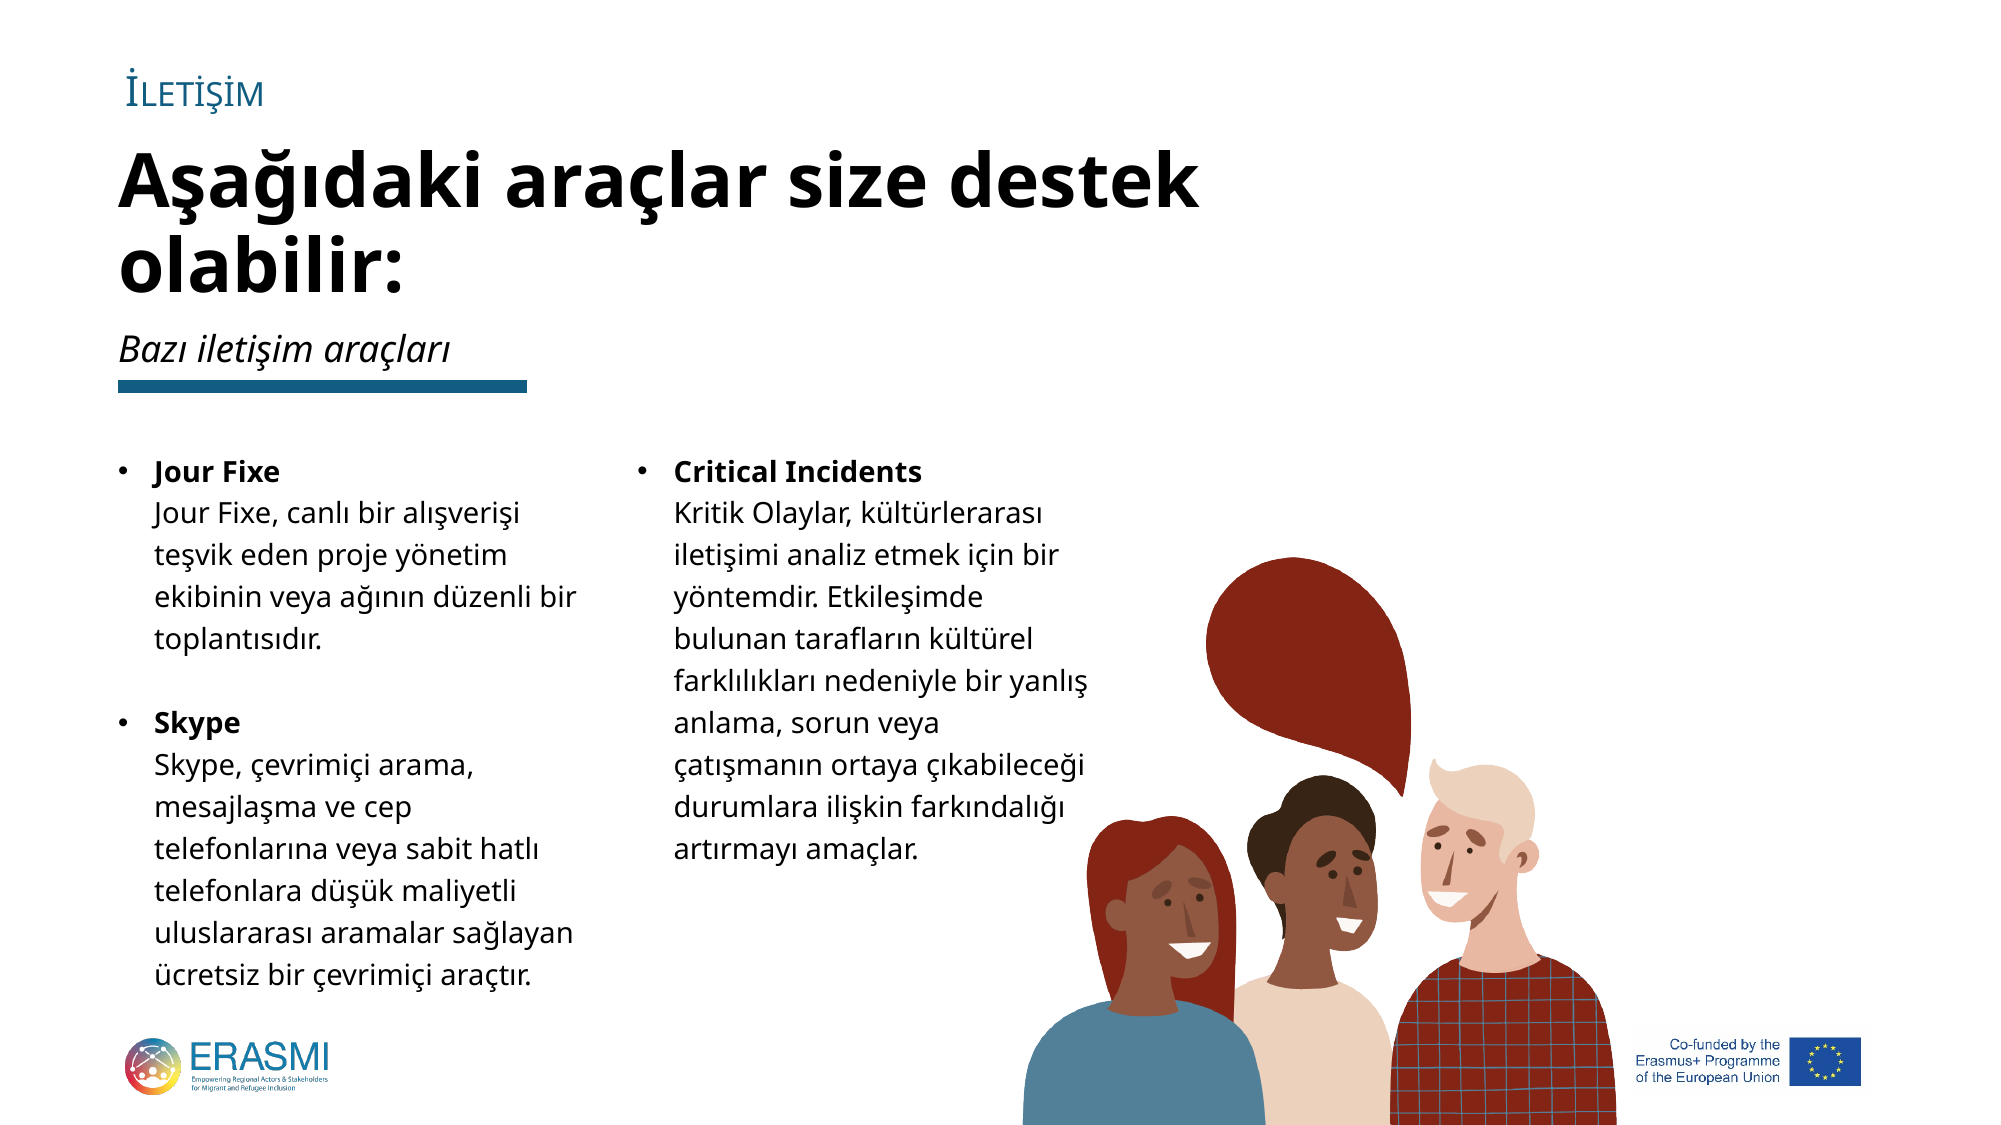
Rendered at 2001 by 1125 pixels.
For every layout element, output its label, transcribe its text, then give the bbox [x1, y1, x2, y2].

list Jour Fixe Jour Fixe, canlı bir alışverişi teşvik eden proje yönetim ekibinin veya ağının düzenli bir toplantısıdır. Skype Skype, çevrimiçi arama, mesajlaşma ve cep telefonlarına veya sabit hatlı telefonlara düşük maliyetli uluslararası aramalar sağlayan ücretsiz bir çevrimiçi araçtır. Critical Incidents Kritik Olaylar, kültürlerarası iletişimi analiz etmek için bir yöntemdir. Etkileşimde bulunan tarafların kültürel farklılıkları nedeniyle bir yanlış anlama, sorun veya çatışmanın ortaya çıkabileceği durumlara ilişkin farkındalığı artırmayı amaçlar. [117, 445, 1618, 1018]
picture [1630, 1025, 1872, 1098]
picture [118, 1035, 332, 1098]
list Bazı iletişim araçları [117, 311, 528, 371]
title Aşağıdaki araçlar size destek olabilir: [117, 138, 1472, 297]
picture [1022, 557, 1618, 1125]
